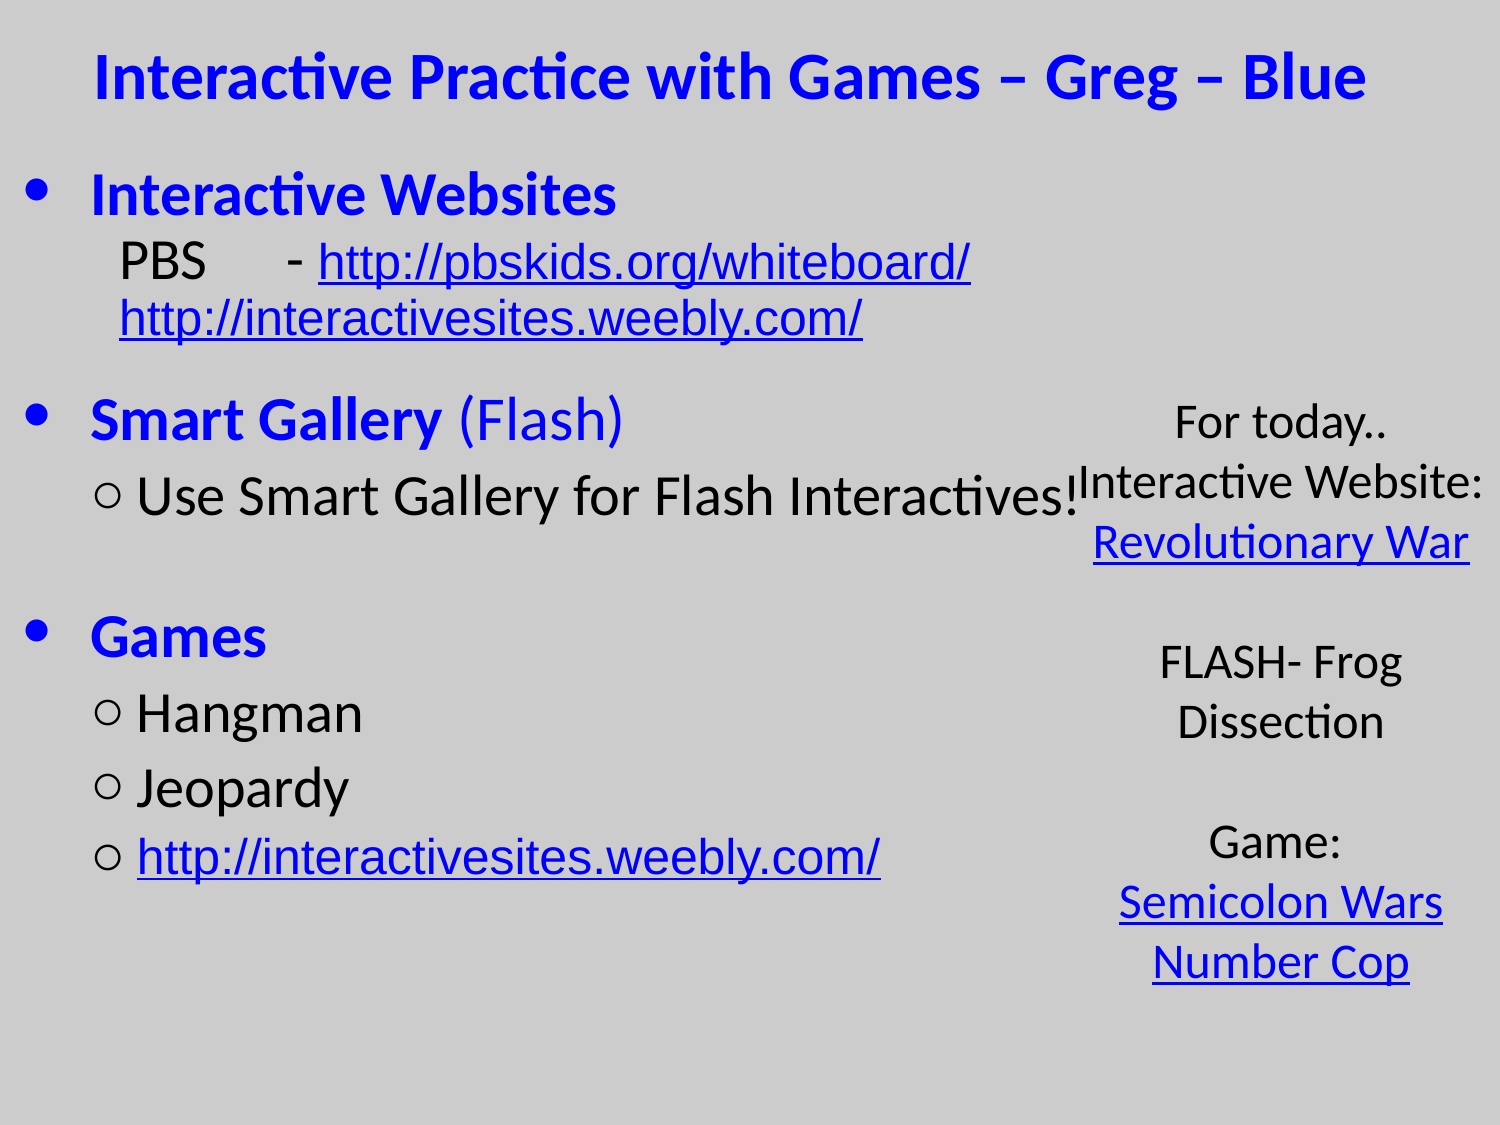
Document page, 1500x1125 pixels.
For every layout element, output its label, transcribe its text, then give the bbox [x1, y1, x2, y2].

list Interactive Websites PBS - http://pbskids.org/whiteboard/ http://interactivesites.weebly.com/ Smart Gallery (Flash) Use Smart Gallery for Flash Interactives! Games Hangman Jeopardy http://interactivesites.weebly.com/ [0, 154, 1350, 877]
title Interactive Practice with Games – Greg – Blue [55, 19, 1406, 225]
text_box For today.. Interactive Website: Revolutionary War FLASH- Frog Dissection Game: Semicolon Wars Number Cop [1062, 373, 1500, 1046]
